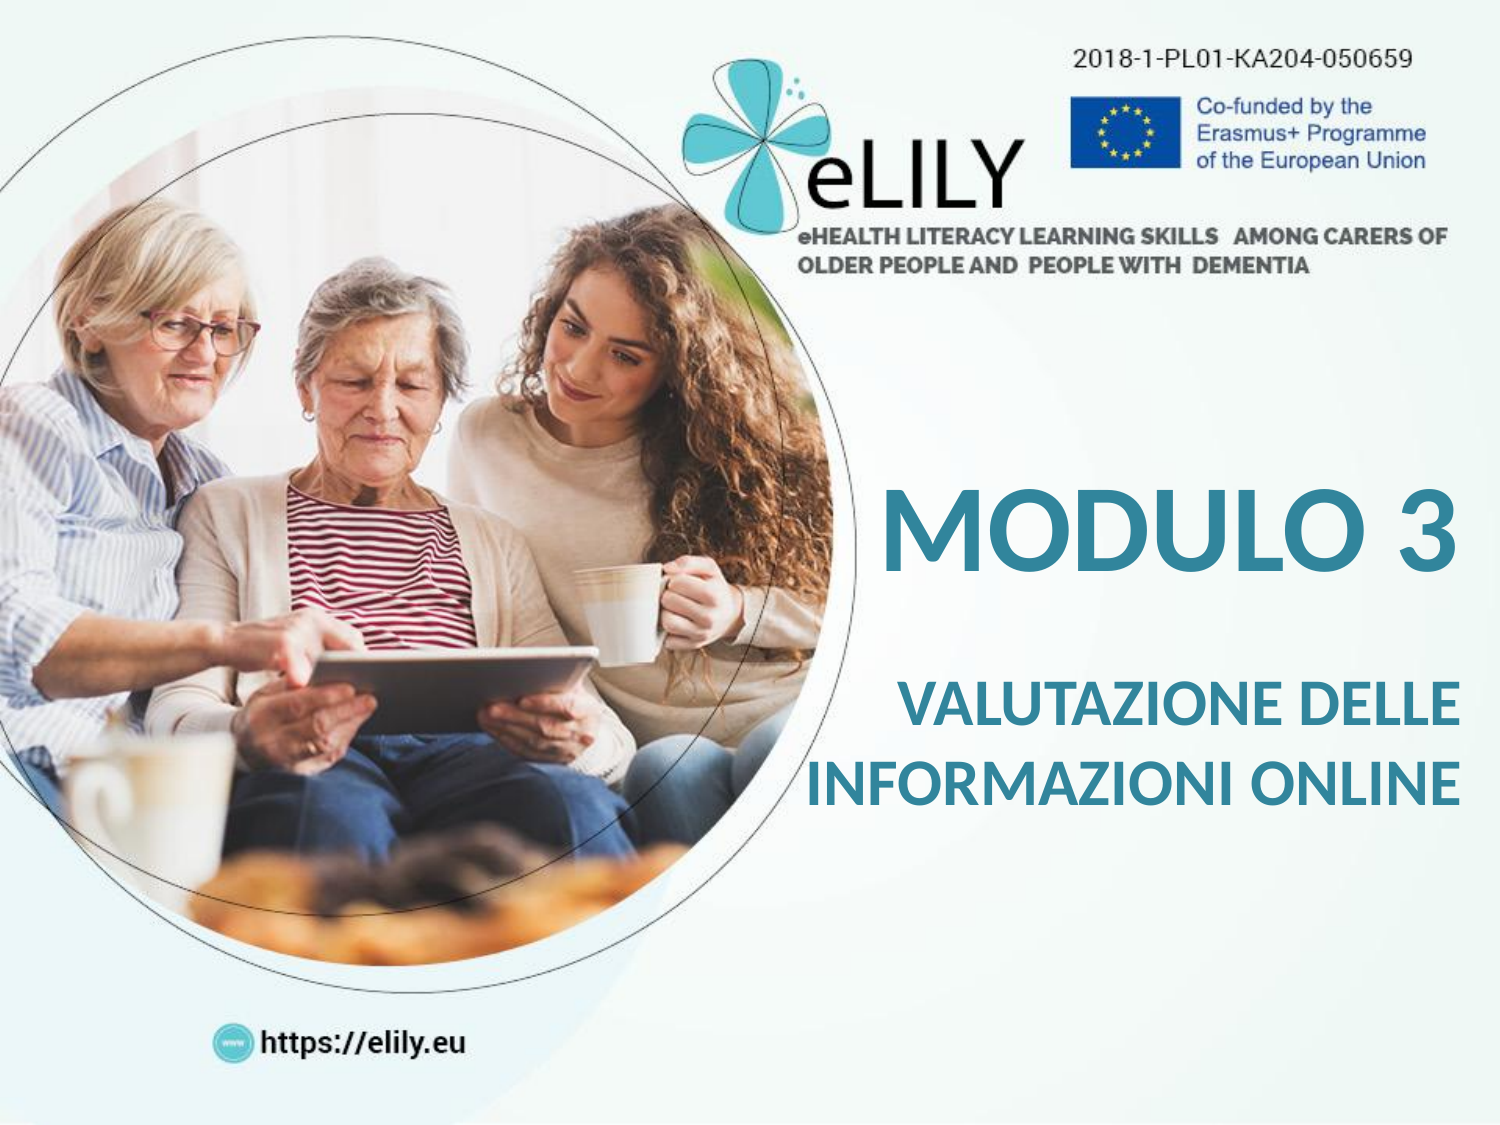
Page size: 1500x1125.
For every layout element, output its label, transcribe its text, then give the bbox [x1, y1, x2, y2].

picture [0, 0, 1500, 1125]
text_box MODULO 3 [863, 439, 1474, 571]
text_box VALUTAZIONE DELLE INFORMAZIONI ONLINE [727, 571, 1478, 827]
